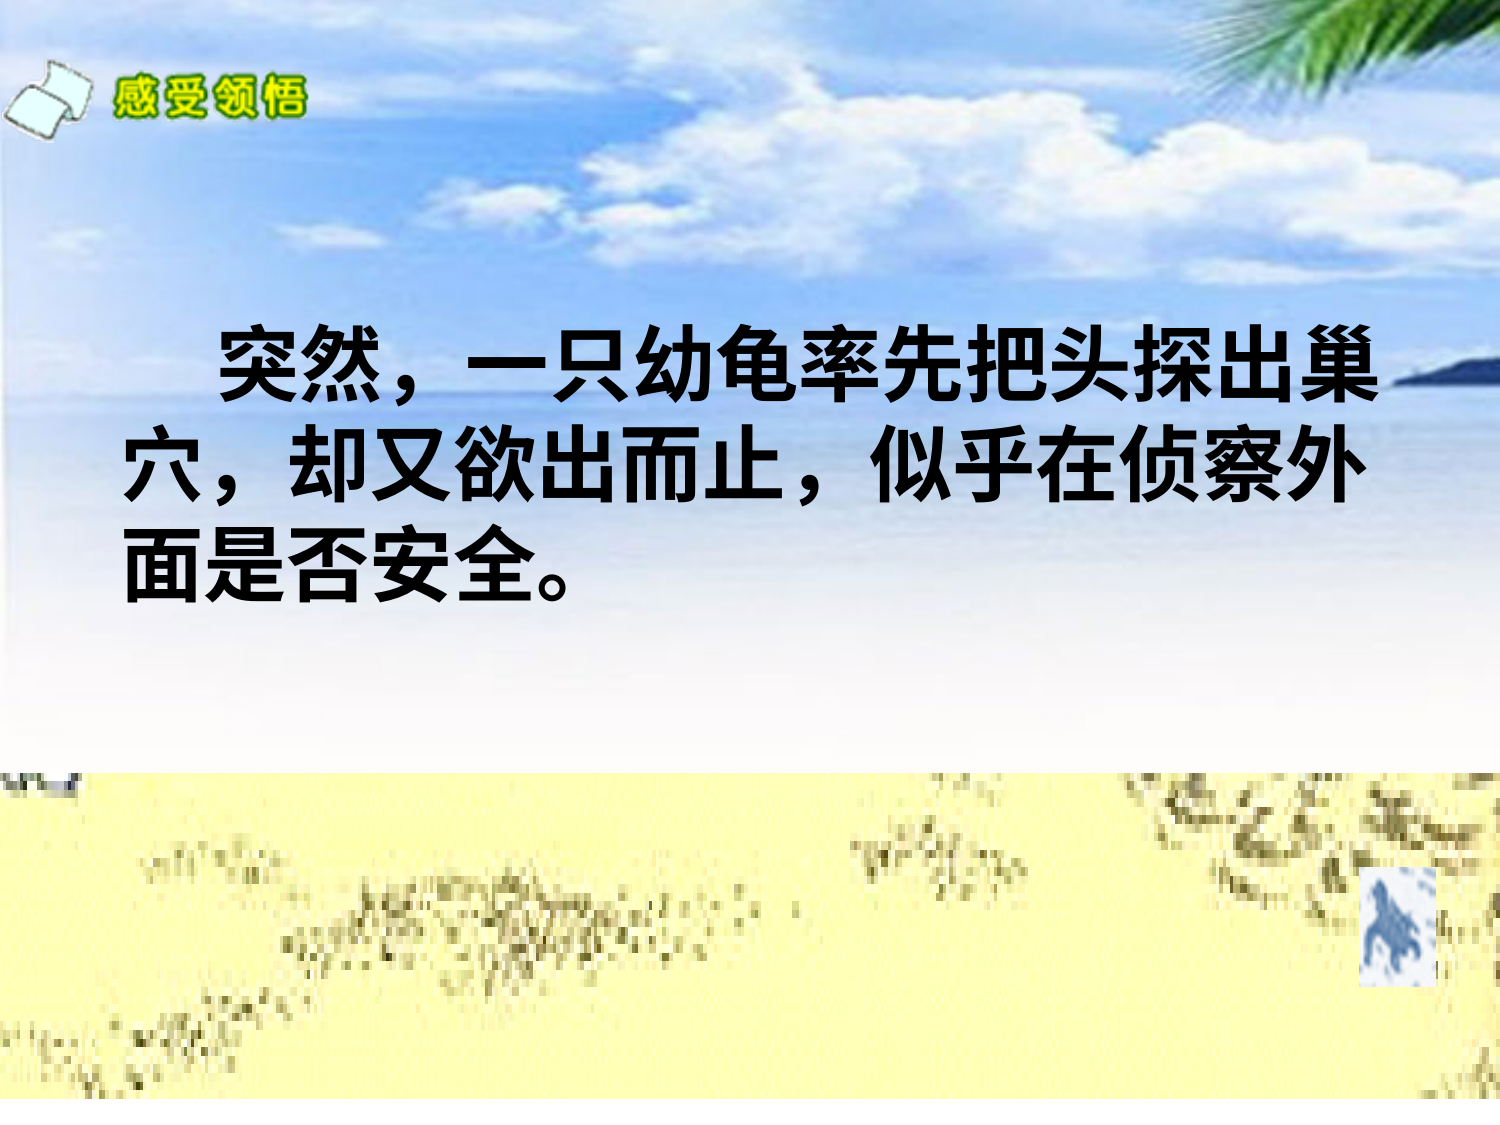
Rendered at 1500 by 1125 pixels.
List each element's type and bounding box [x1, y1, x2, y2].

text_box [0, 773, 1500, 1125]
picture [0, 0, 1500, 773]
picture [1359, 866, 1436, 987]
